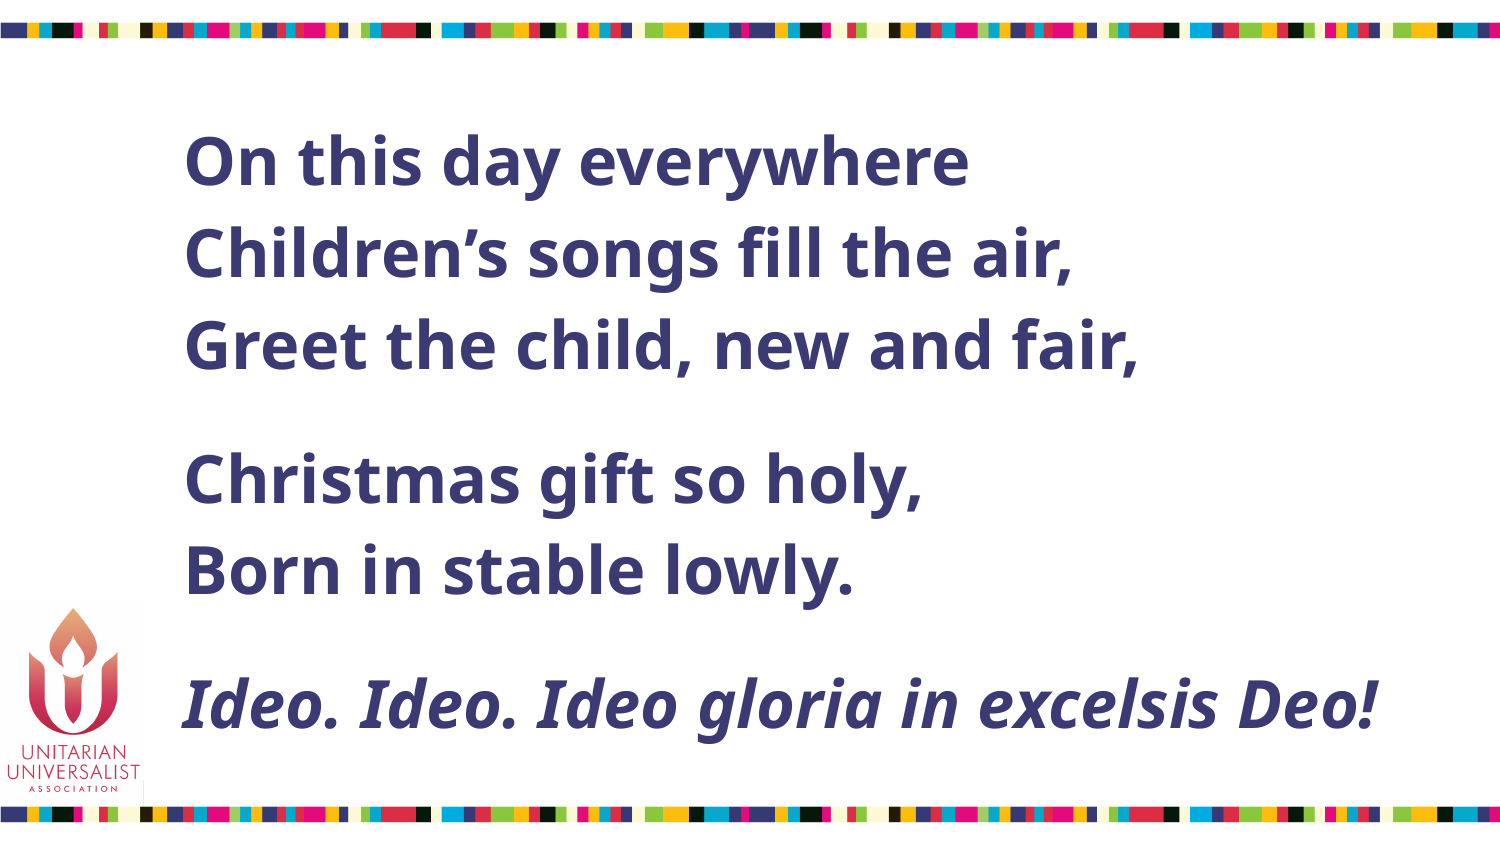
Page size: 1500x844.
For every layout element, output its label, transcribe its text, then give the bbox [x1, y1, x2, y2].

picture [0, 600, 1500, 824]
text_box On this day everywhere Children’s songs fill the air, Greet the child, new and fair, Christmas gift so holy, Born in stable lowly. Ideo. Ideo. Ideo gloria in excelsis Deo! [168, 91, 1500, 757]
picture [0, 22, 1500, 40]
